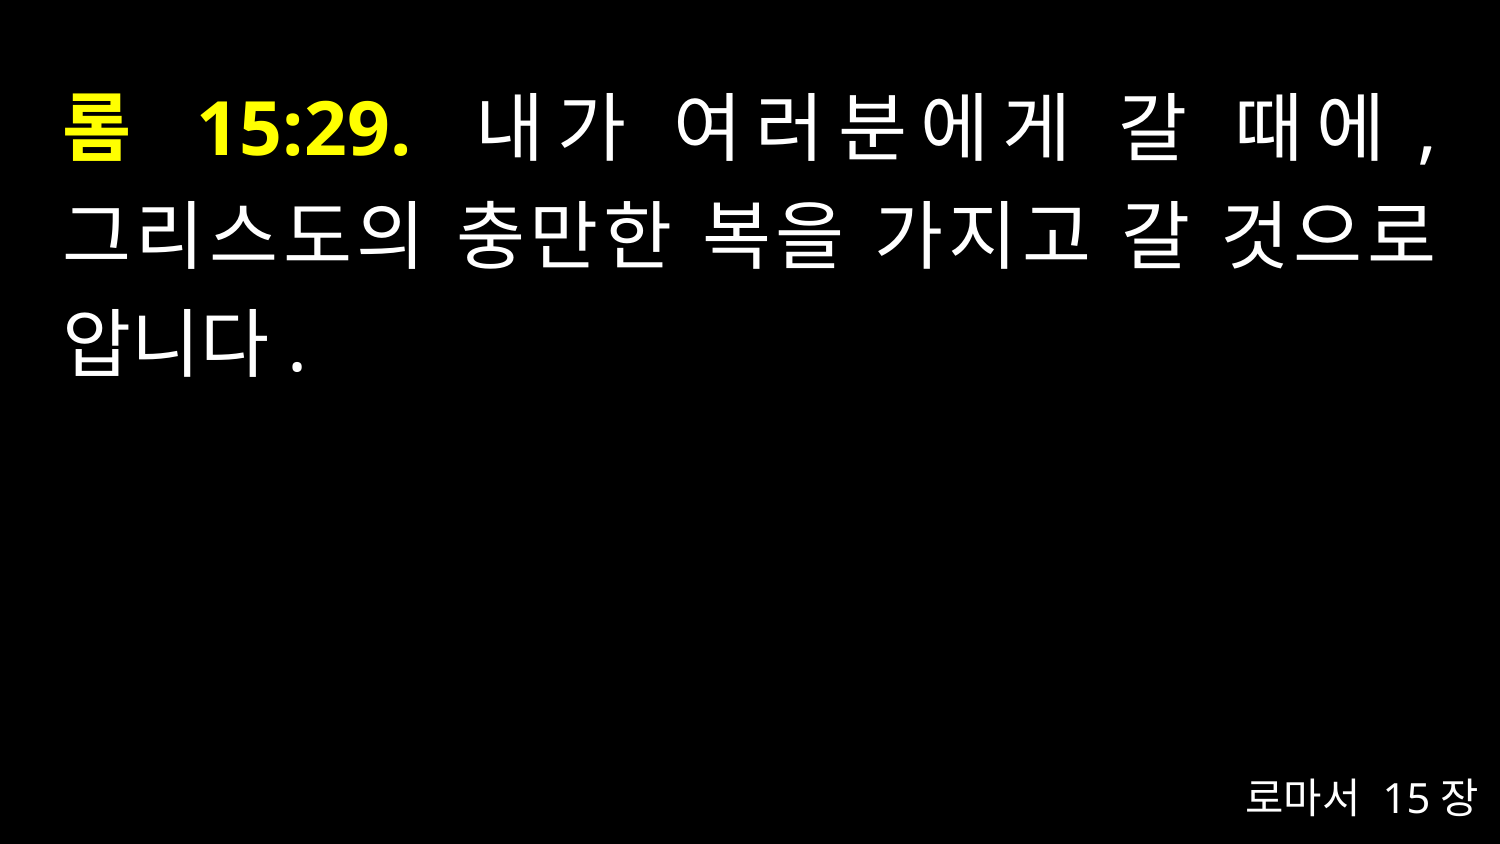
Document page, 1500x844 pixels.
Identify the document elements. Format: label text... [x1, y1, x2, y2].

title 롬 15:29. 내가 여러분에게 갈 때에, 그리스도의 충만한 복을 가지고 갈 것으로 압니다. [0, 0, 1500, 844]
subtitle 로마서 15장 [916, 770, 1500, 844]
